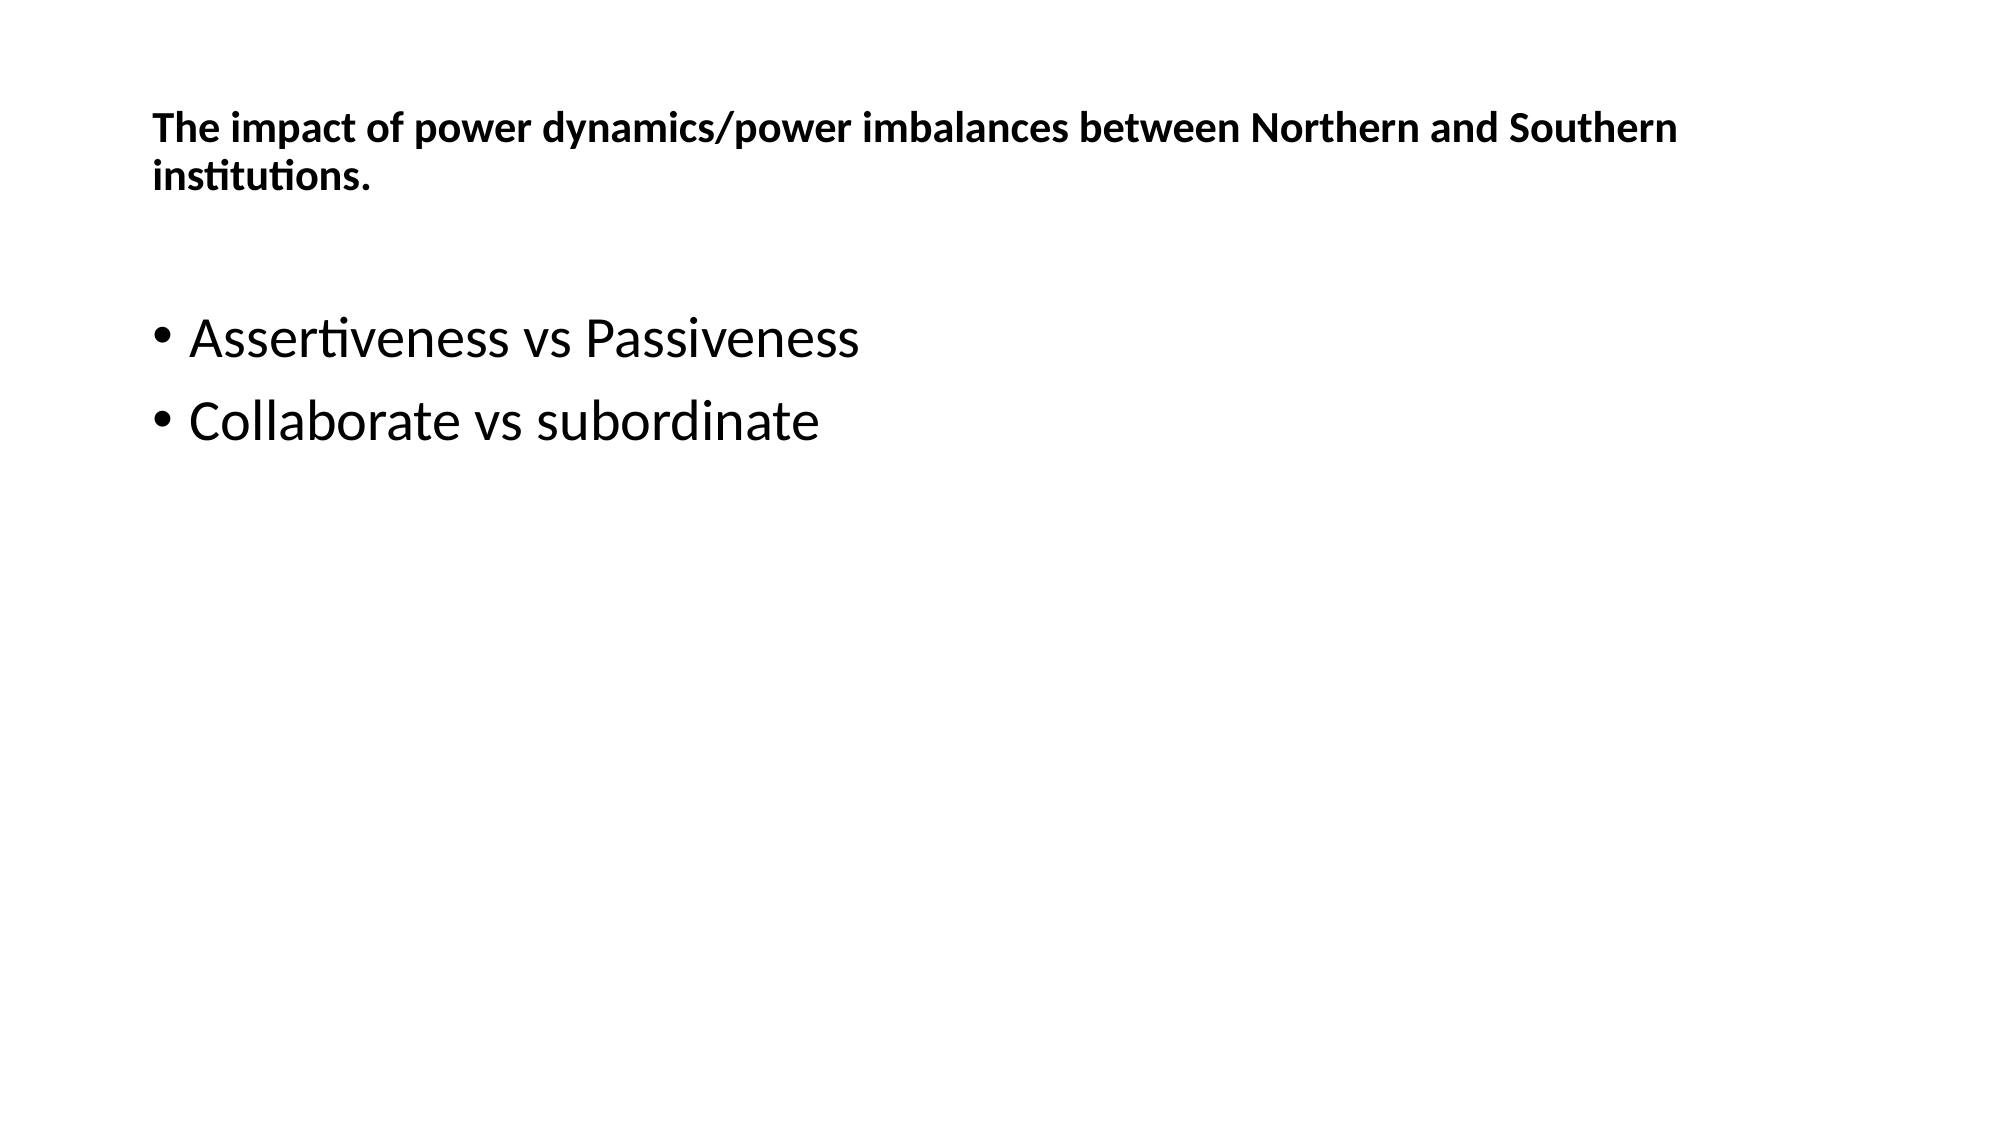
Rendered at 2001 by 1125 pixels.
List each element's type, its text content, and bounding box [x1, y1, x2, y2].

title The impact of power dynamics/power imbalances between Northern and Southern institutions. [137, 96, 1863, 261]
list Assertiveness vs Passiveness Collaborate vs subordinate [137, 299, 1863, 1014]
